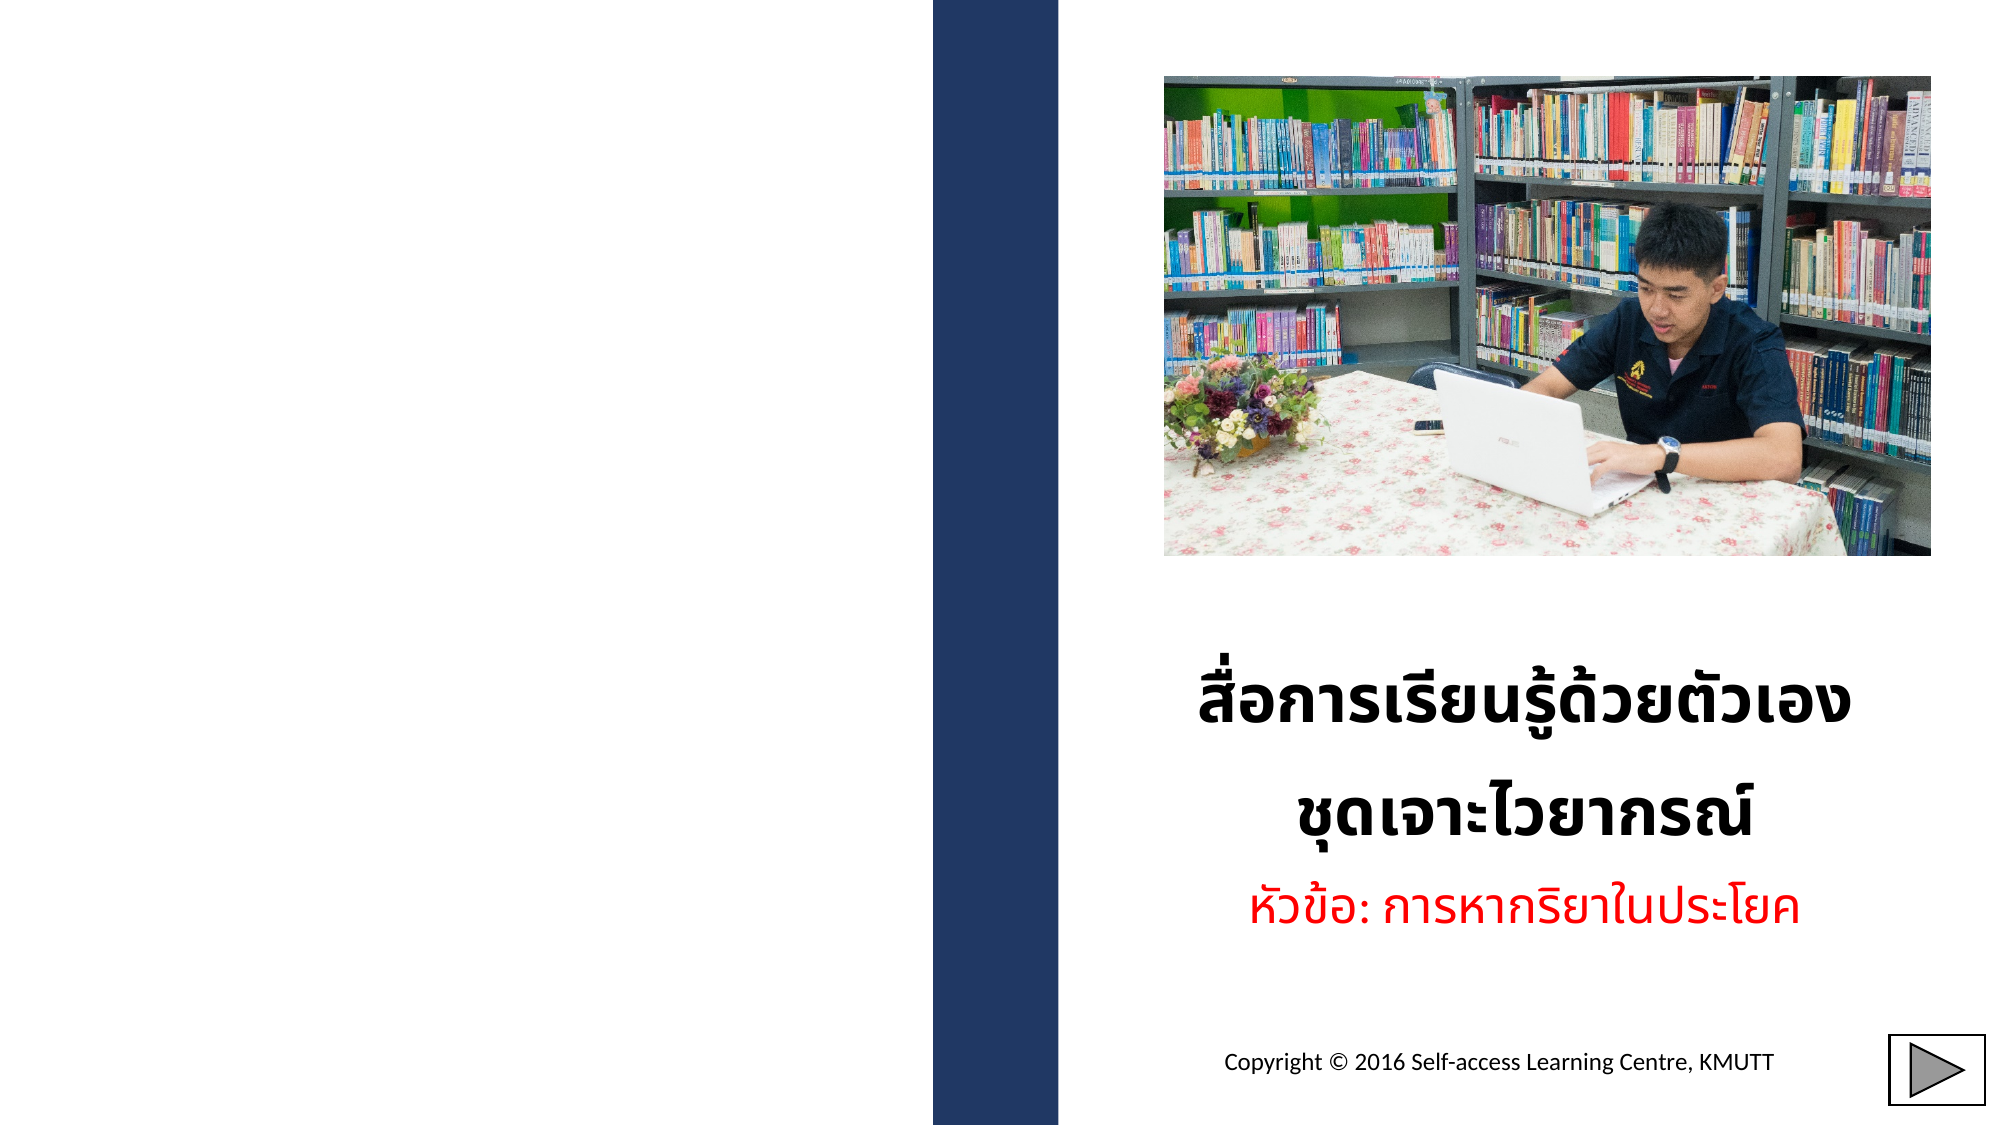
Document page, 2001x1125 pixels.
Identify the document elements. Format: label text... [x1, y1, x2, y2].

picture [1164, 76, 1931, 556]
text_box Copyright © 2016 Self-access Learning Centre, KMUTT [1207, 1036, 1849, 1084]
text_box [1888, 1034, 1986, 1106]
text_box [932, 0, 1059, 1125]
text_box สื่อการเรียนรู้ด้วยตัวเอง ชุดเจาะไวยากรณ์ หัวข้อ: การหากริยาในประโยค [1161, 647, 1890, 943]
